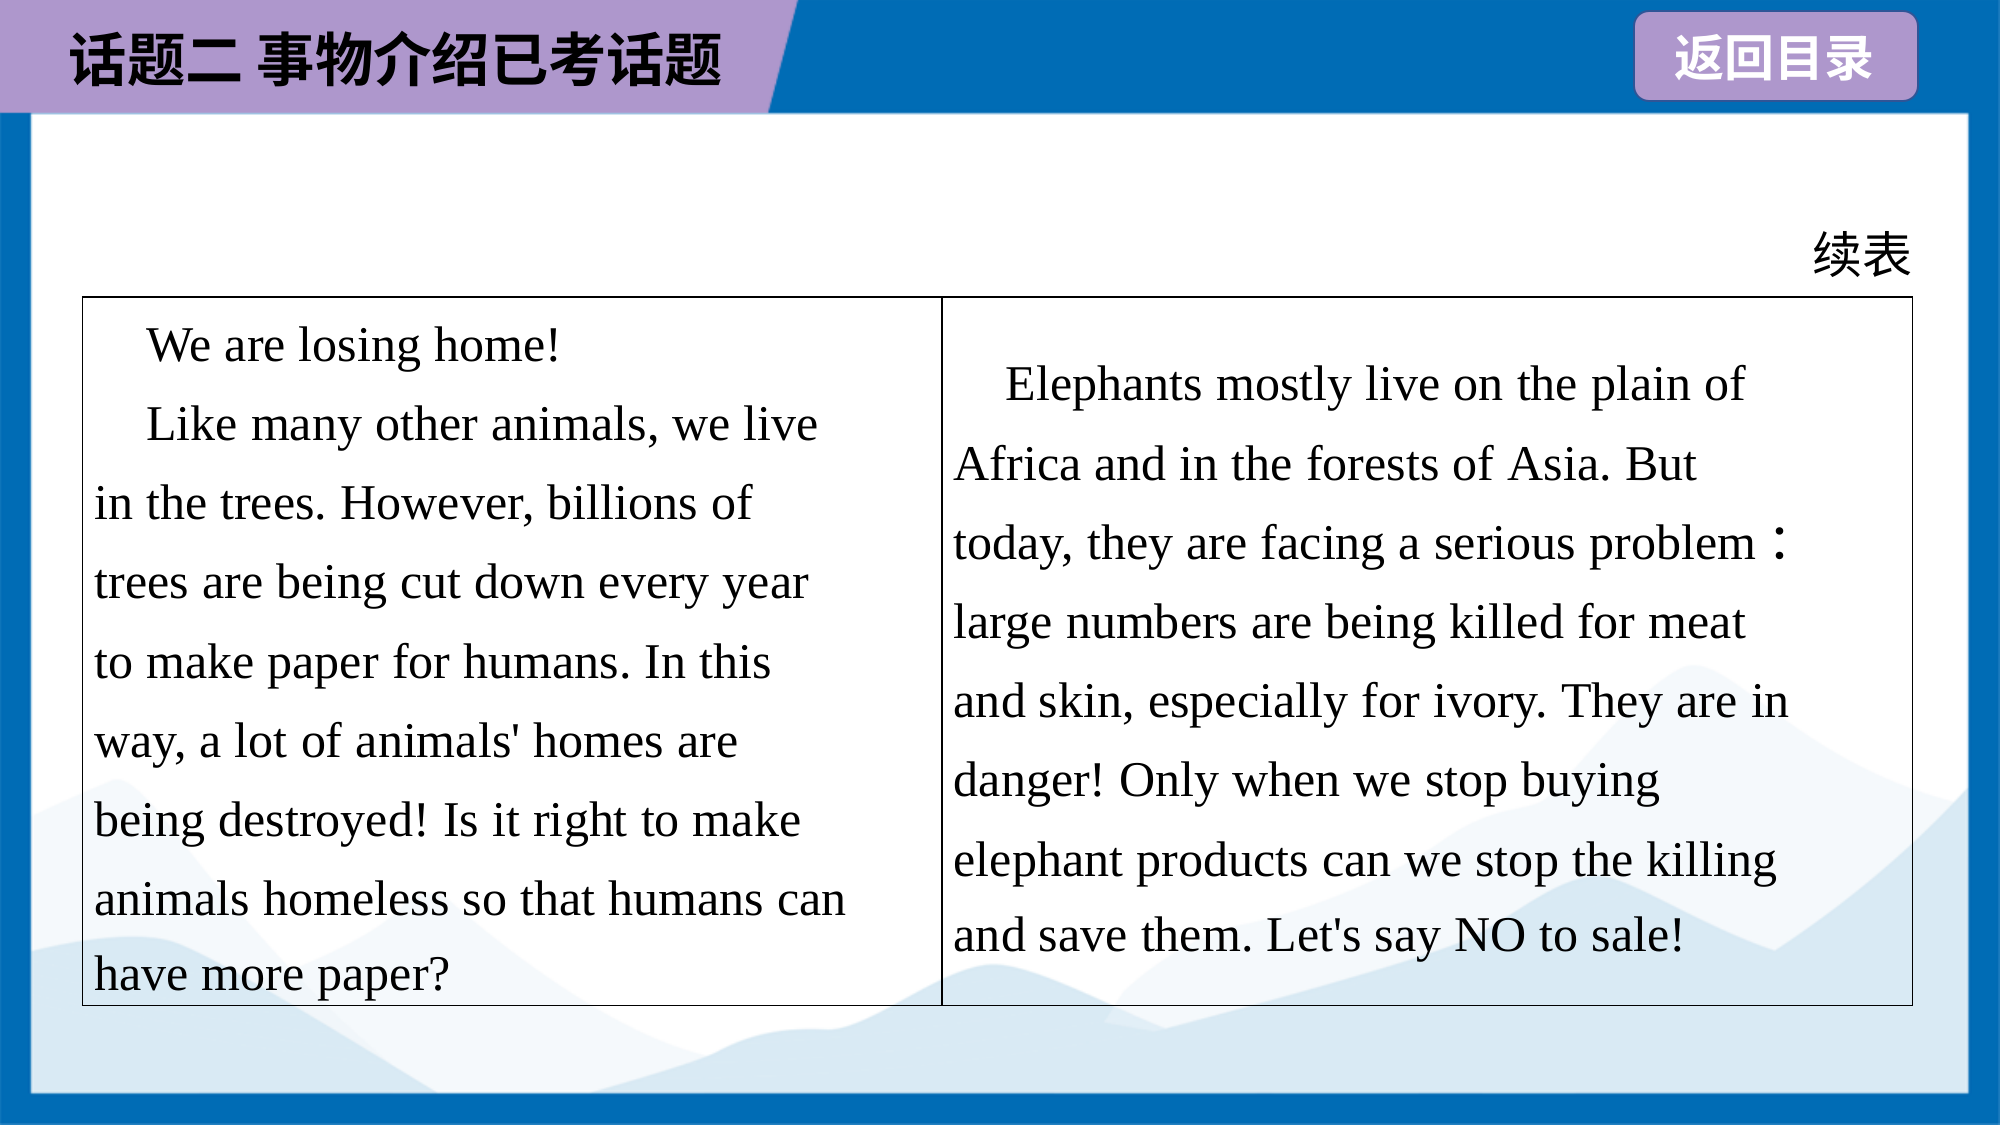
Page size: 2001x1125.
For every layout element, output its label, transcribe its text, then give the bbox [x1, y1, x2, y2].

picture [0, 0, 2000, 1125]
table_header We are losing home! Like many other animals, we live in the trees. However, billions of trees are being cut down every year to make paper for humans. In this way, a lot of animals' homes are being destroyed! Is it right to make animals homeless so that humans can have more paper? [83, 298, 941, 1005]
text_box 续表 [1811, 195, 1913, 284]
table_header Elephants mostly live on the plain of Africa and in the forests of Asia. But today, they are facing a serious problem： large numbers are being killed for meat and skin, especially for ivory. They are in danger! Only when we stop buying elephant products can we stop the killing and save them. Let's say NO to sale! [943, 298, 1912, 1005]
